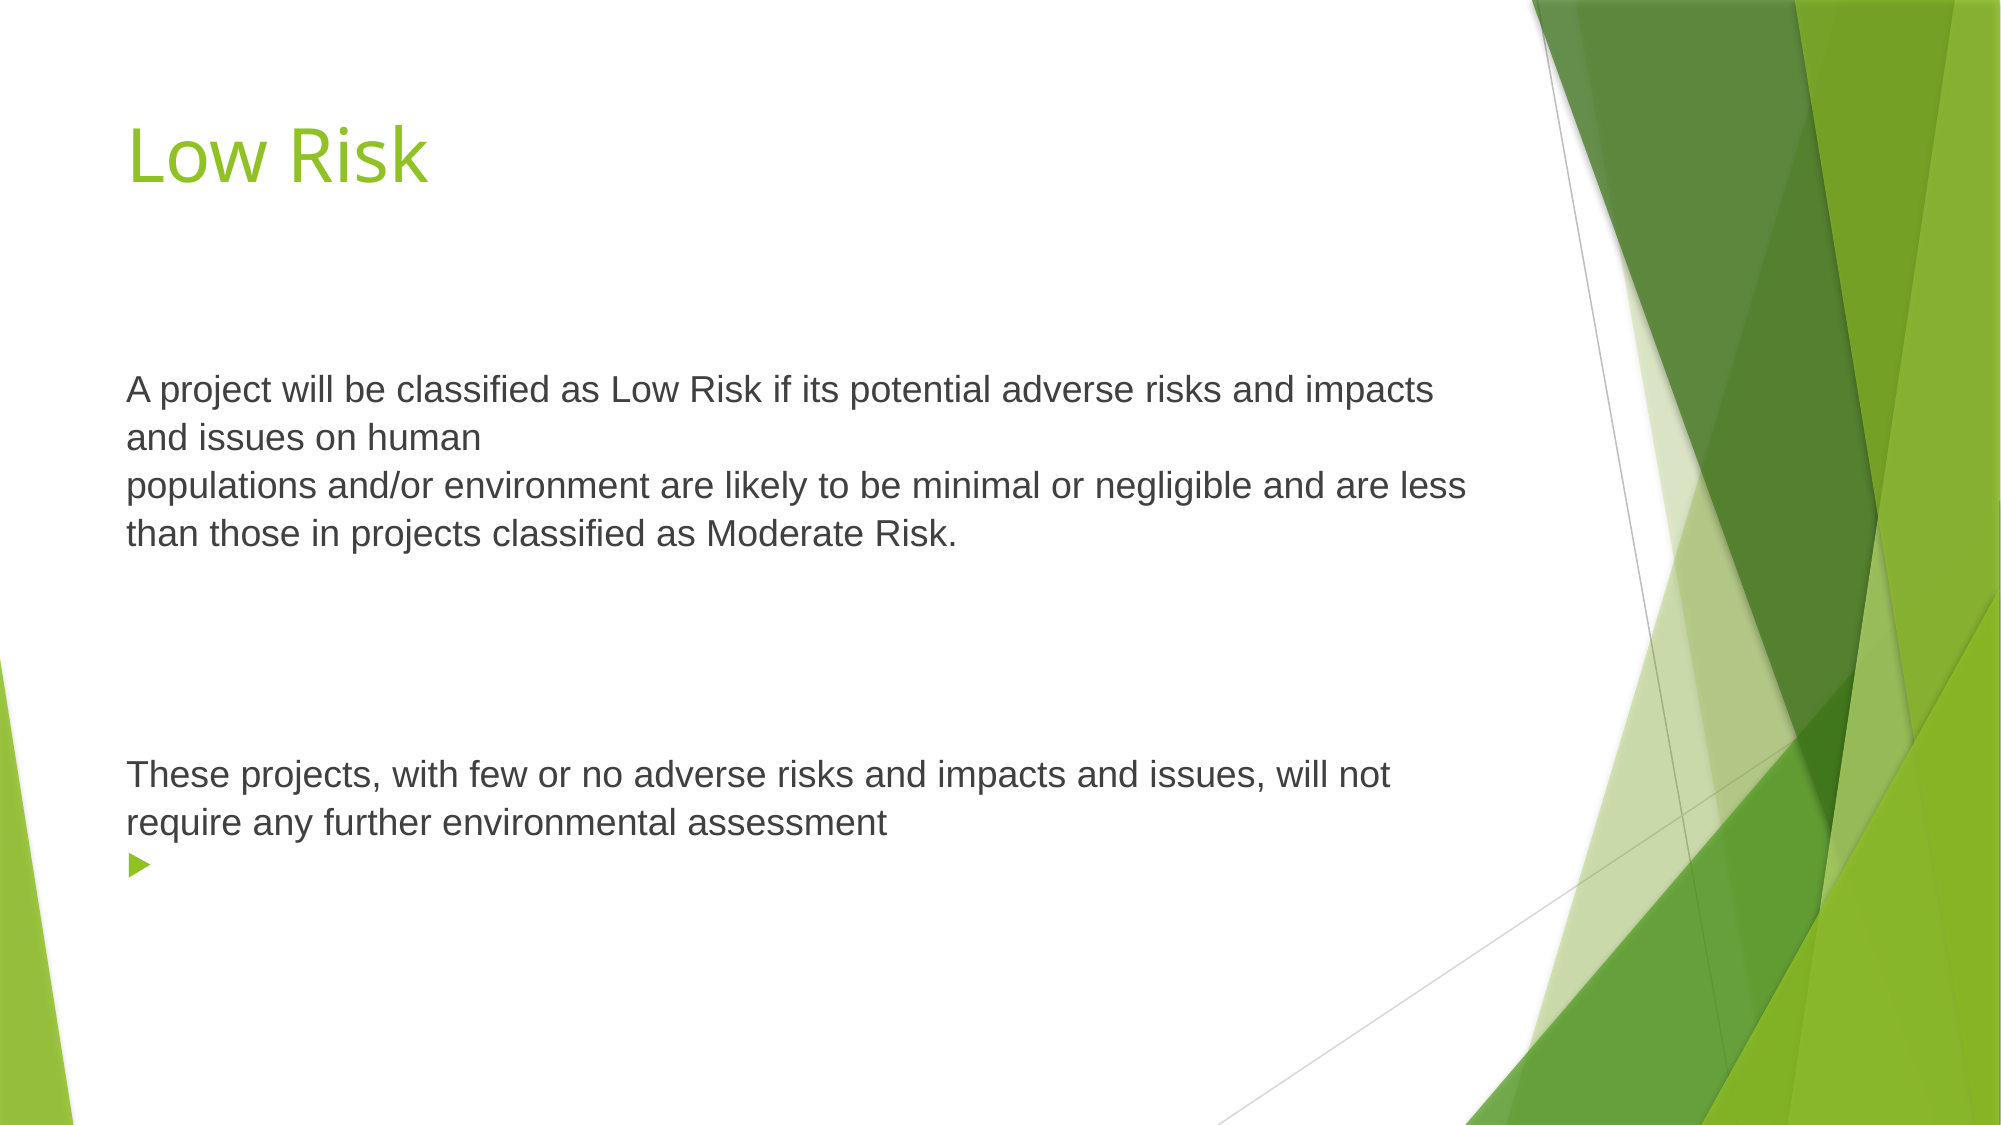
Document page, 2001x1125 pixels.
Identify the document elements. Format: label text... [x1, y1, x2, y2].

list A project will be classified as Low Risk if its potential adverse risks and impacts and issues on human populations and/or environment are likely to be minimal or negligible and are less than those in projects classified as Moderate Risk. These projects, with few or no adverse risks and impacts and issues, will not require any further environmental assessment [111, 354, 1522, 992]
title Low Risk [111, 99, 1522, 317]
